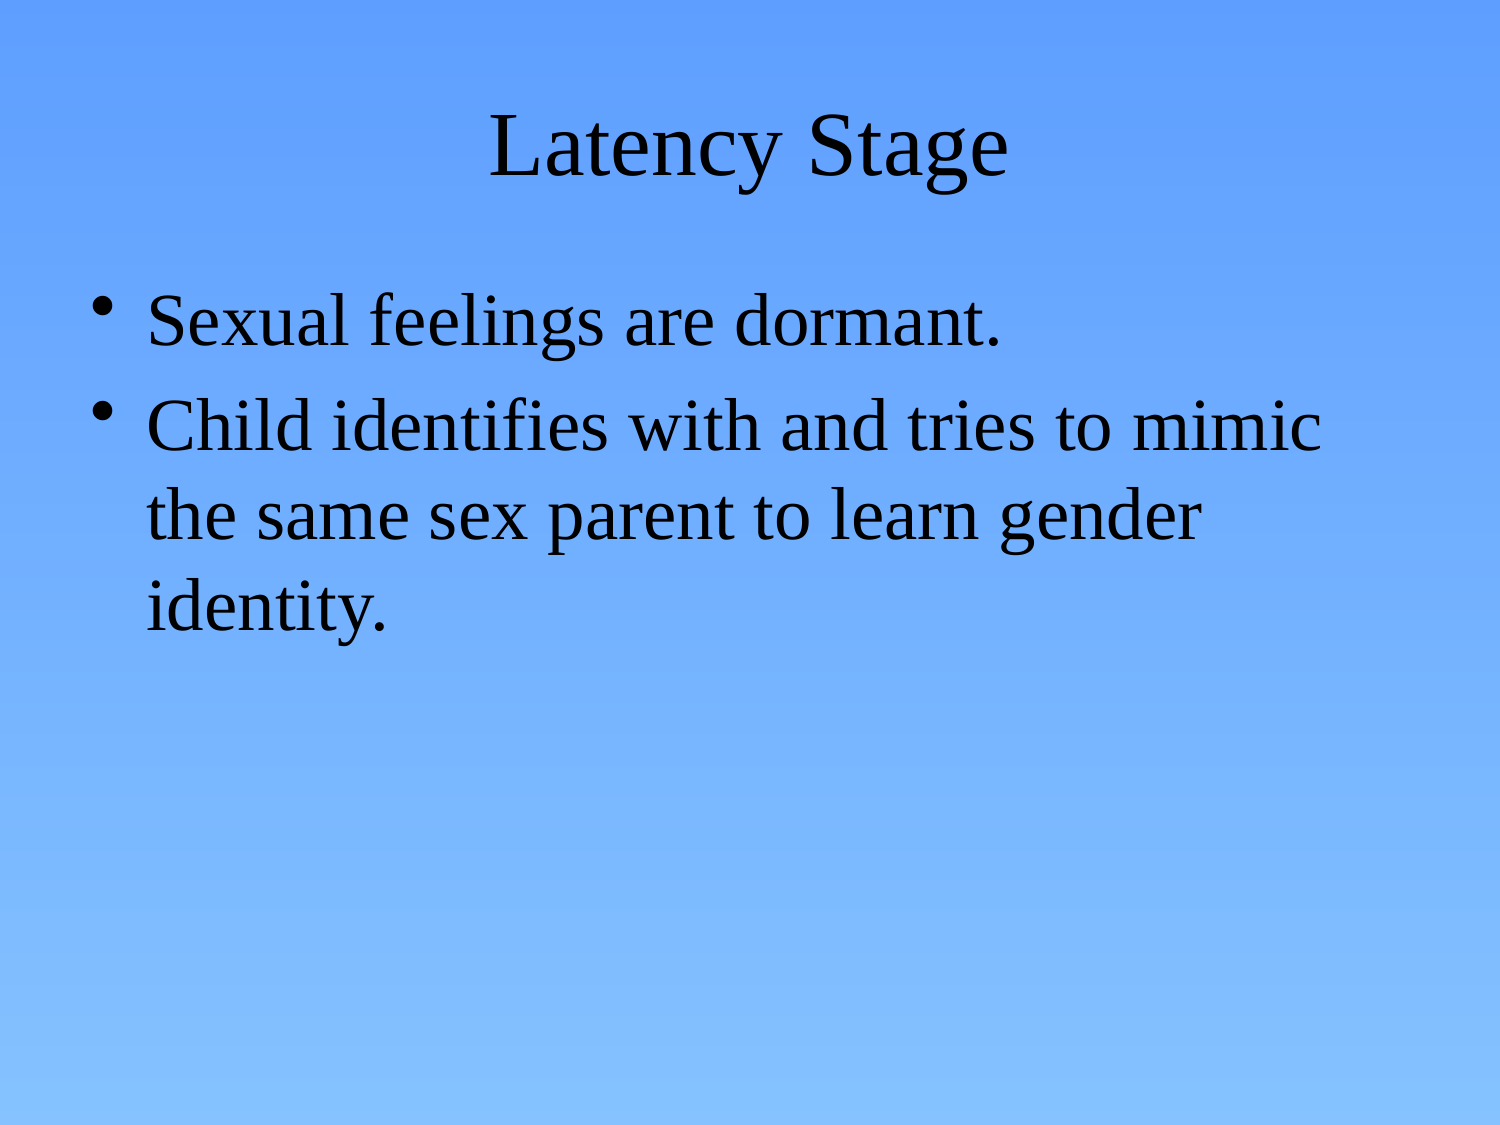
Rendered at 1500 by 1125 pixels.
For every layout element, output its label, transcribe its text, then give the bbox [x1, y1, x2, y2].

title Latency Stage [74, 44, 1426, 233]
list Sexual feelings are dormant. Child identifies with and tries to mimic the same sex parent to learn gender identity. [74, 262, 1388, 1006]
